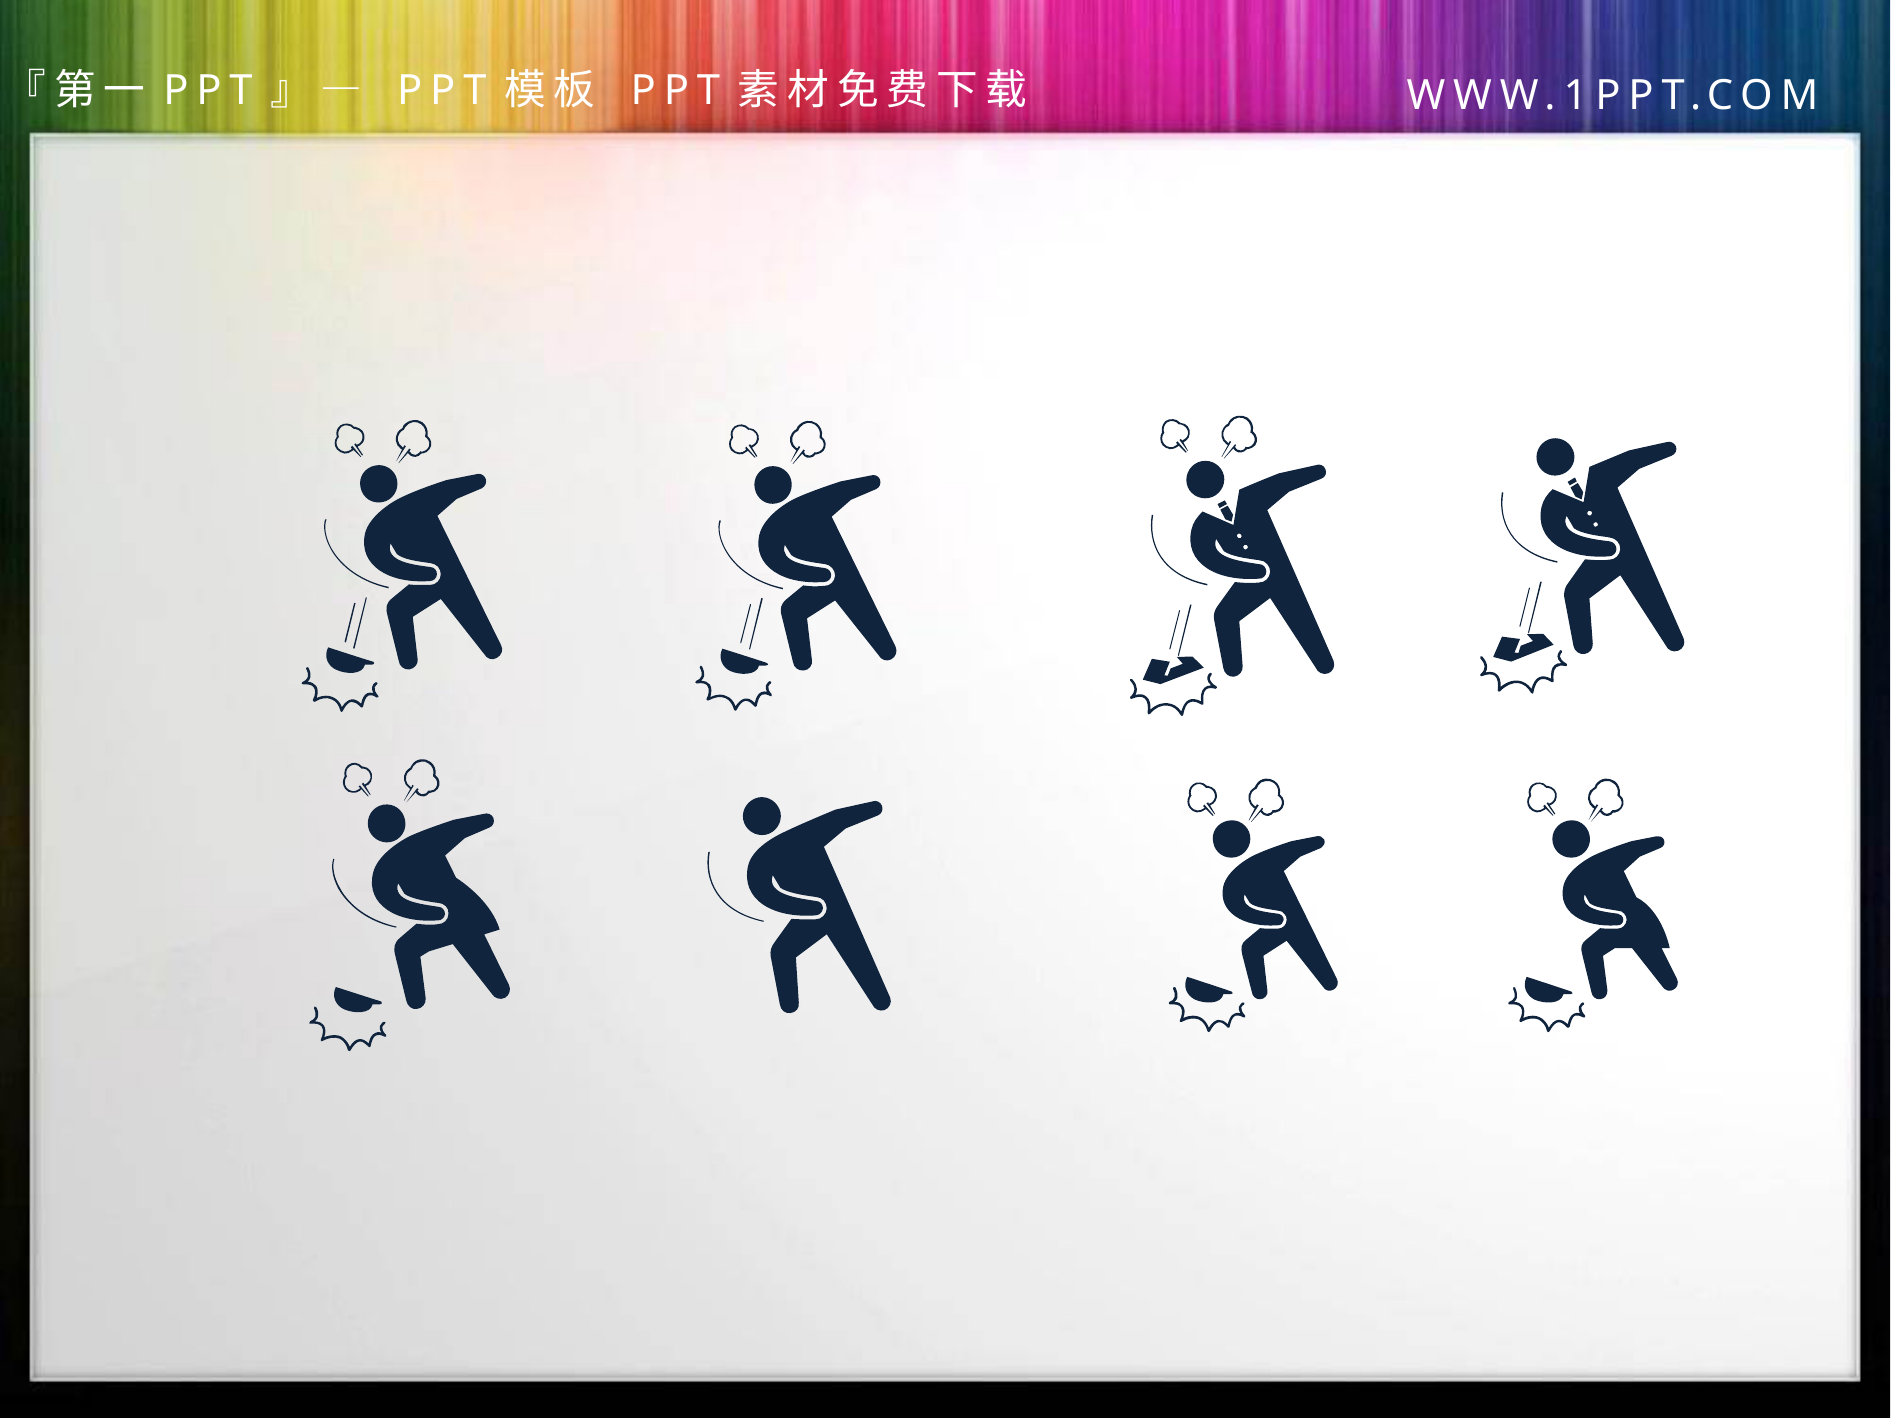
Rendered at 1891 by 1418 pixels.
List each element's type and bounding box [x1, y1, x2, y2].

text_box [1248, 778, 1284, 822]
text_box [758, 475, 897, 671]
text_box [1177, 604, 1192, 656]
text_box [1540, 441, 1685, 655]
text_box [1217, 500, 1227, 508]
text_box [790, 420, 826, 464]
text_box [1150, 514, 1208, 586]
text_box [301, 667, 379, 712]
text_box [1508, 986, 1586, 1033]
text_box [720, 648, 769, 674]
text_box [1588, 778, 1624, 822]
text_box [1221, 415, 1257, 459]
text_box [326, 647, 375, 673]
text_box [1528, 581, 1542, 634]
text_box [1186, 460, 1225, 499]
text_box [1480, 650, 1568, 694]
text_box [1562, 836, 1678, 1000]
text_box [1567, 477, 1577, 486]
text_box [353, 597, 367, 649]
text_box [1222, 836, 1338, 1000]
text_box [364, 473, 503, 670]
text_box [1168, 986, 1246, 1033]
text_box [342, 762, 372, 797]
text_box [695, 665, 772, 711]
text_box [1185, 976, 1233, 1003]
text_box [1187, 782, 1218, 816]
text_box [1212, 820, 1251, 858]
text_box [1160, 419, 1190, 453]
text_box [371, 813, 510, 1009]
text_box [395, 420, 432, 464]
text_box [754, 466, 792, 504]
text_box [749, 597, 763, 650]
text_box [1501, 492, 1558, 563]
text_box [334, 423, 365, 457]
text_box [360, 465, 398, 503]
text_box [324, 519, 389, 589]
text_box [344, 602, 356, 643]
text_box [729, 424, 759, 458]
picture [0, 0, 1891, 1418]
text_box [332, 858, 397, 928]
text_box [1524, 976, 1573, 1003]
text_box [1220, 505, 1234, 522]
text_box [404, 759, 440, 803]
text_box [746, 800, 891, 1014]
text_box [1190, 464, 1335, 677]
text_box [334, 986, 382, 1013]
text_box [367, 804, 406, 843]
text_box [707, 851, 764, 922]
text_box [1493, 633, 1554, 662]
text_box [1130, 672, 1217, 716]
text_box [309, 1006, 387, 1052]
text_box [1527, 782, 1557, 816]
text_box [1570, 483, 1584, 500]
text_box [1142, 656, 1204, 685]
text_box [742, 797, 781, 836]
text_box [1552, 820, 1590, 858]
text_box [1536, 438, 1575, 476]
text_box [718, 520, 783, 590]
